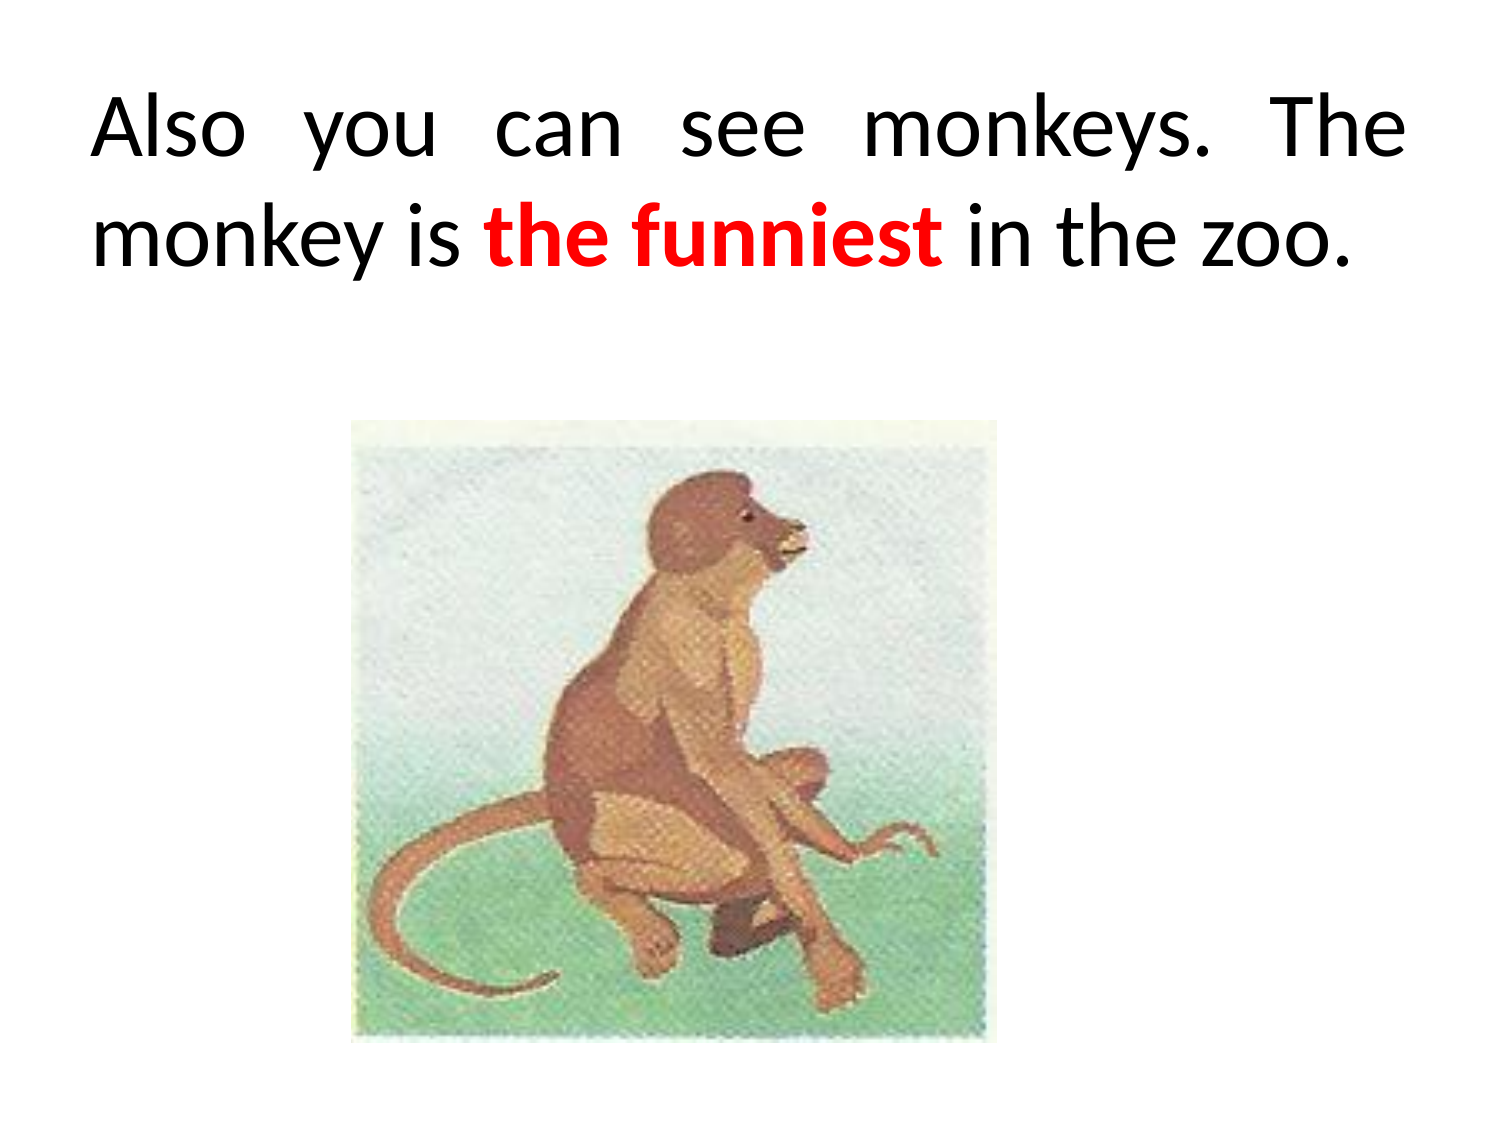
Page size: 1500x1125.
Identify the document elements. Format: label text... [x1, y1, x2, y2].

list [351, 420, 997, 1043]
title Also you can see monkeys. The monkey is the funniest in the zoo. [75, 45, 1425, 305]
